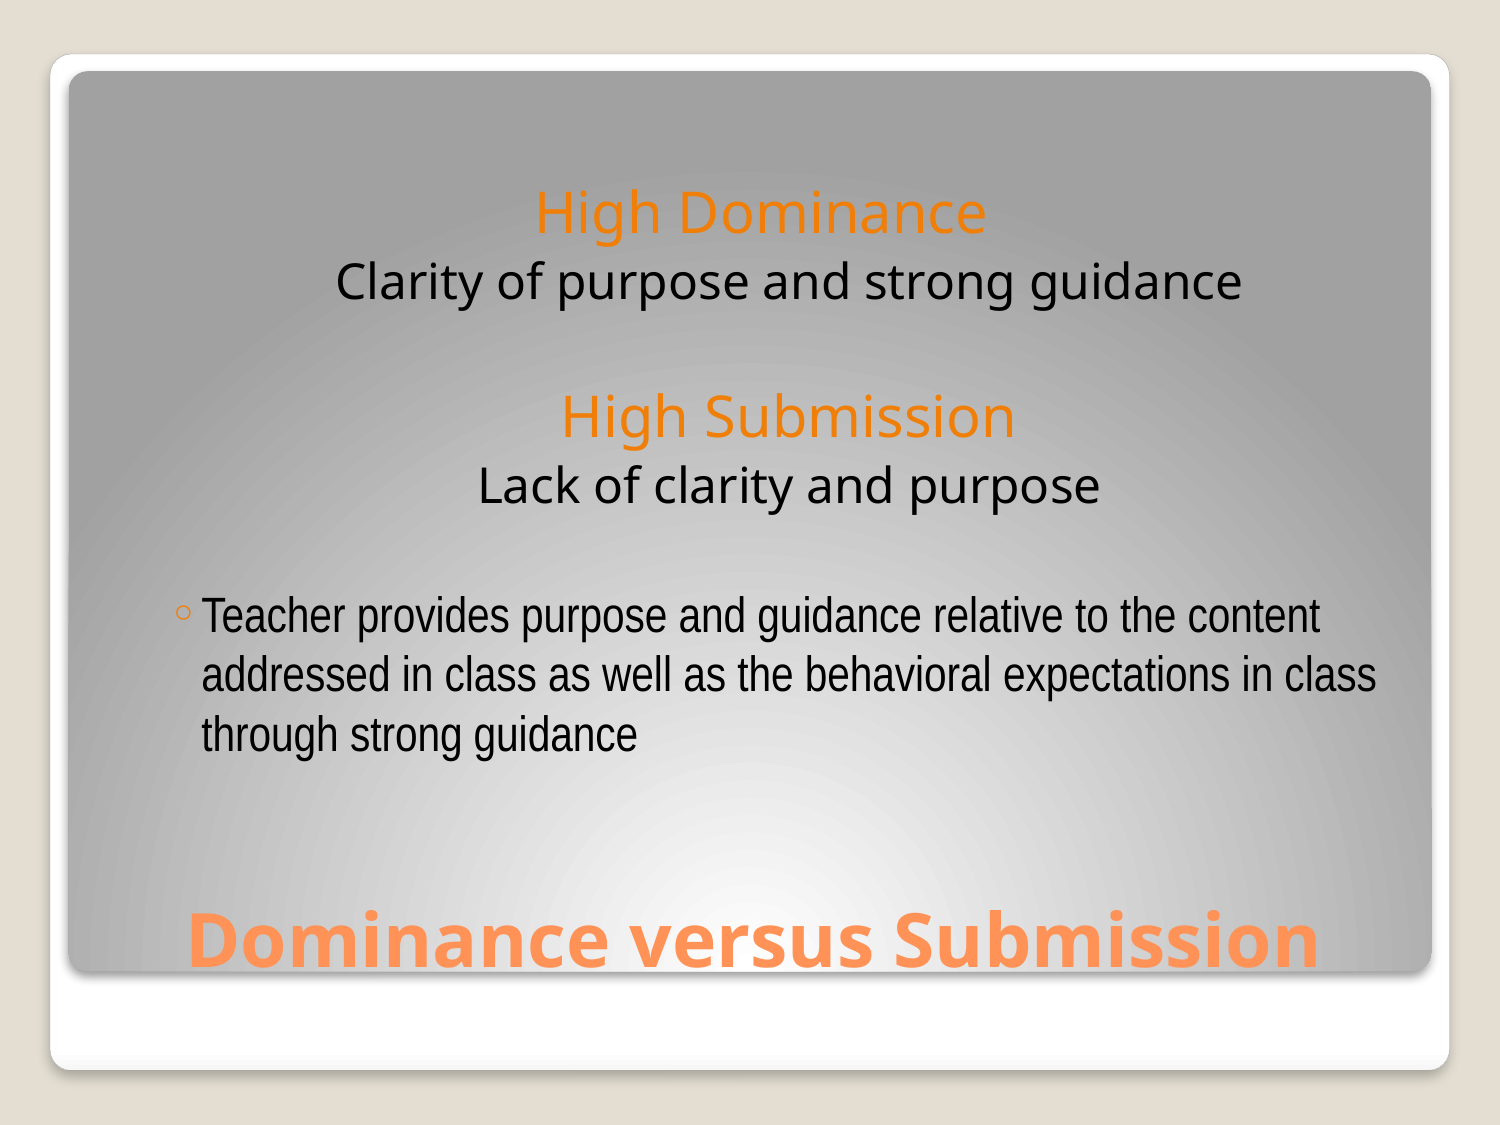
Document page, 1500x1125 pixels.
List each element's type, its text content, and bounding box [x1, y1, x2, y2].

title Dominance versus Submission [82, 817, 1425, 990]
list High Dominance Clarity of purpose and strong guidance High Submission Lack of clarity and purpose Teacher provides purpose and guidance relative to the content addressed in class as well as the behavioral expectations in class through strong guidance [82, 86, 1425, 774]
